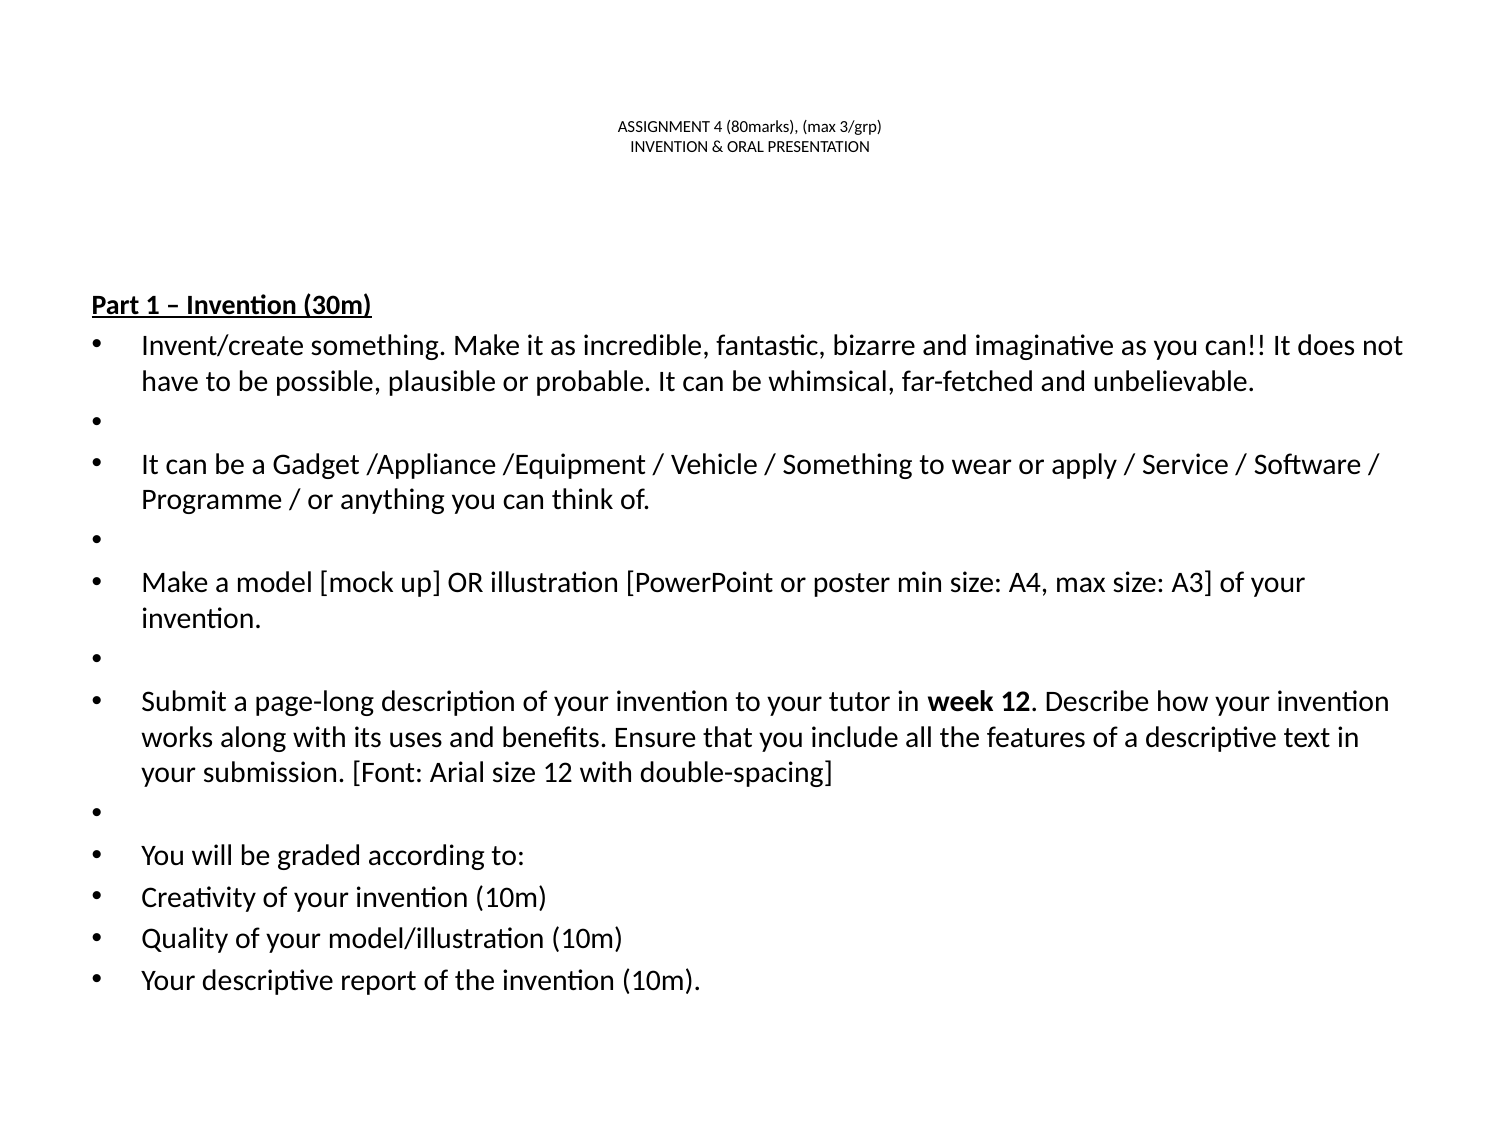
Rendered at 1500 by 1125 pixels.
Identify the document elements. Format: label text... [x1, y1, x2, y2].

list Part 1 – Invention (30m) Invent/create something. Make it as incredible, fantastic, bizarre and imaginative as you can!! It does not have to be possible, plausible or probable. It can be whimsical, far-fetched and unbelievable. It can be a Gadget /Appliance /Equipment / Vehicle / Something to wear or apply / Service / Software / Programme / or anything you can think of. Make a model [mock up] OR illustration [PowerPoint or poster min size: A4, max size: A3] of your invention. Submit a page-long description of your invention to your tutor in week 12. Describe how your invention works along with its uses and benefits. Ensure that you include all the features of a descriptive text in your submission. [Font: Arial size 12 with double-spacing] You will be graded according to: Creativity of your invention (10m) Quality of your model/illustration (10m) Your descriptive report of the invention (10m). [76, 278, 1427, 1022]
title ASSIGNMENT 4 (80marks), (max 3/grp) INVENTION & ORAL PRESENTATION [75, 45, 1425, 233]
